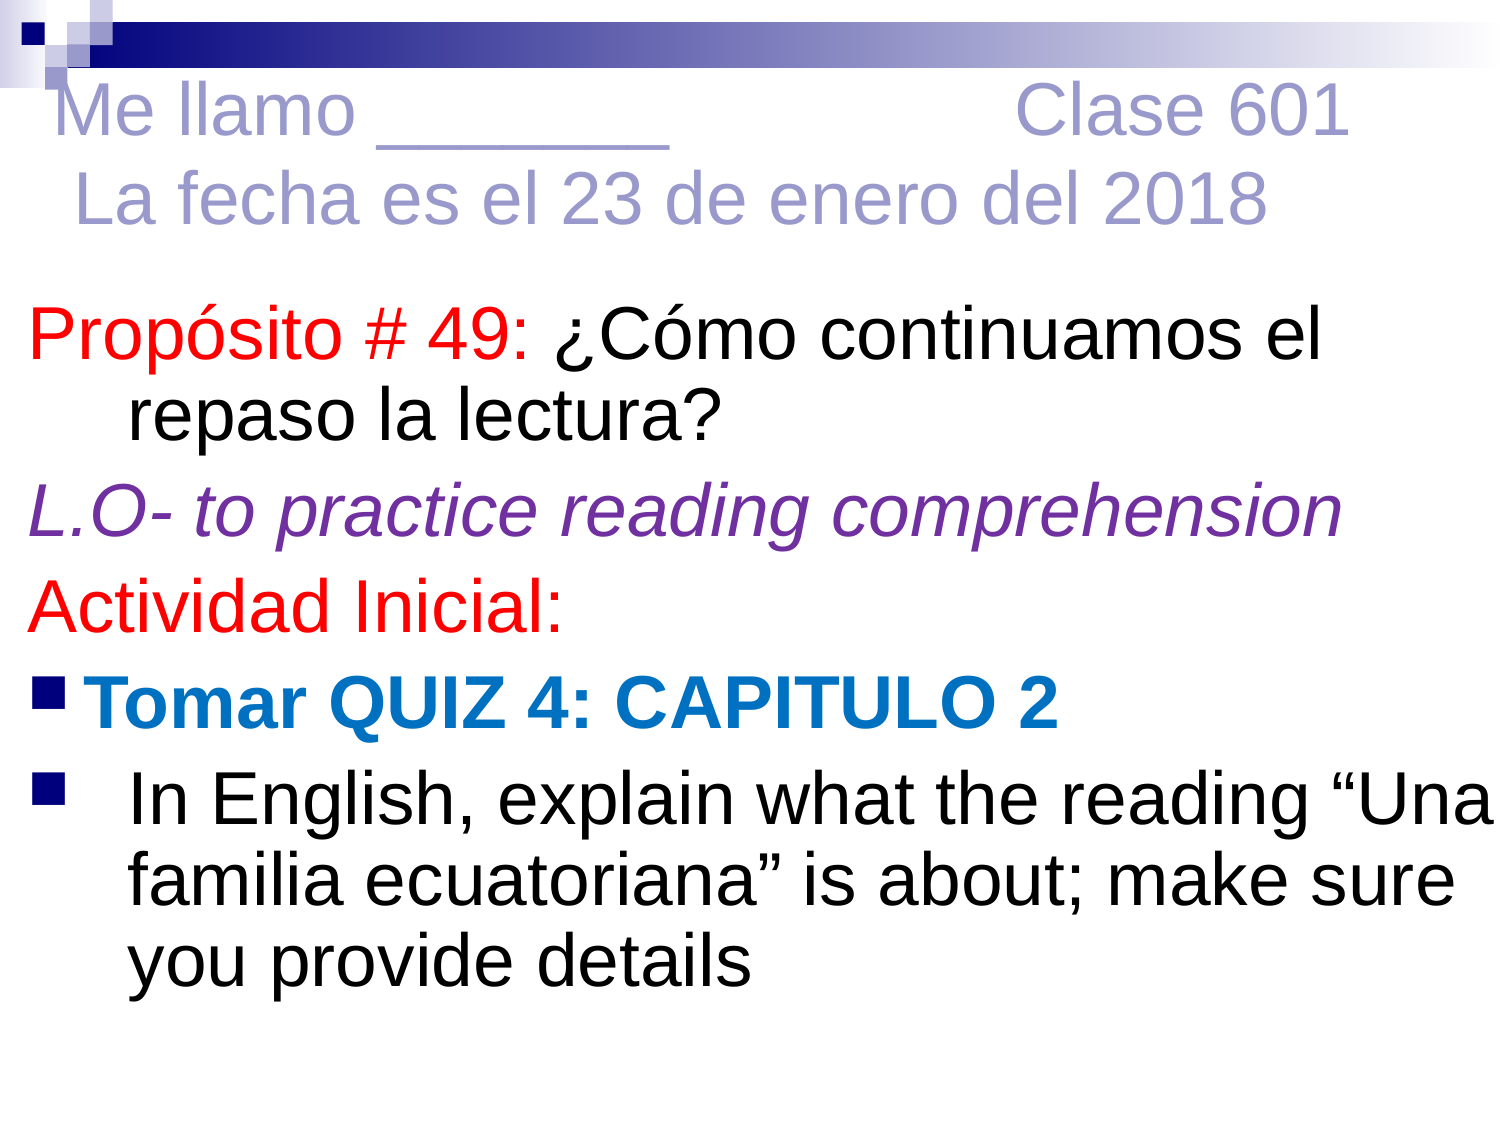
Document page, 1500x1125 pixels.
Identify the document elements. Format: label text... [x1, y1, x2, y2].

list Propósito # 49: ¿Cómo continuamos el repaso la lectura? L.O- to practice reading comprehension Actividad Inicial: Tomar QUIZ 4: CAPITULO 2 In English, explain what the reading “Una familia ecuatoriana” is about; make sure you provide details [12, 287, 1500, 1125]
title Me llamo _______ Clase 601 La fecha es el 23 de enero del 2018 [37, 37, 1475, 263]
